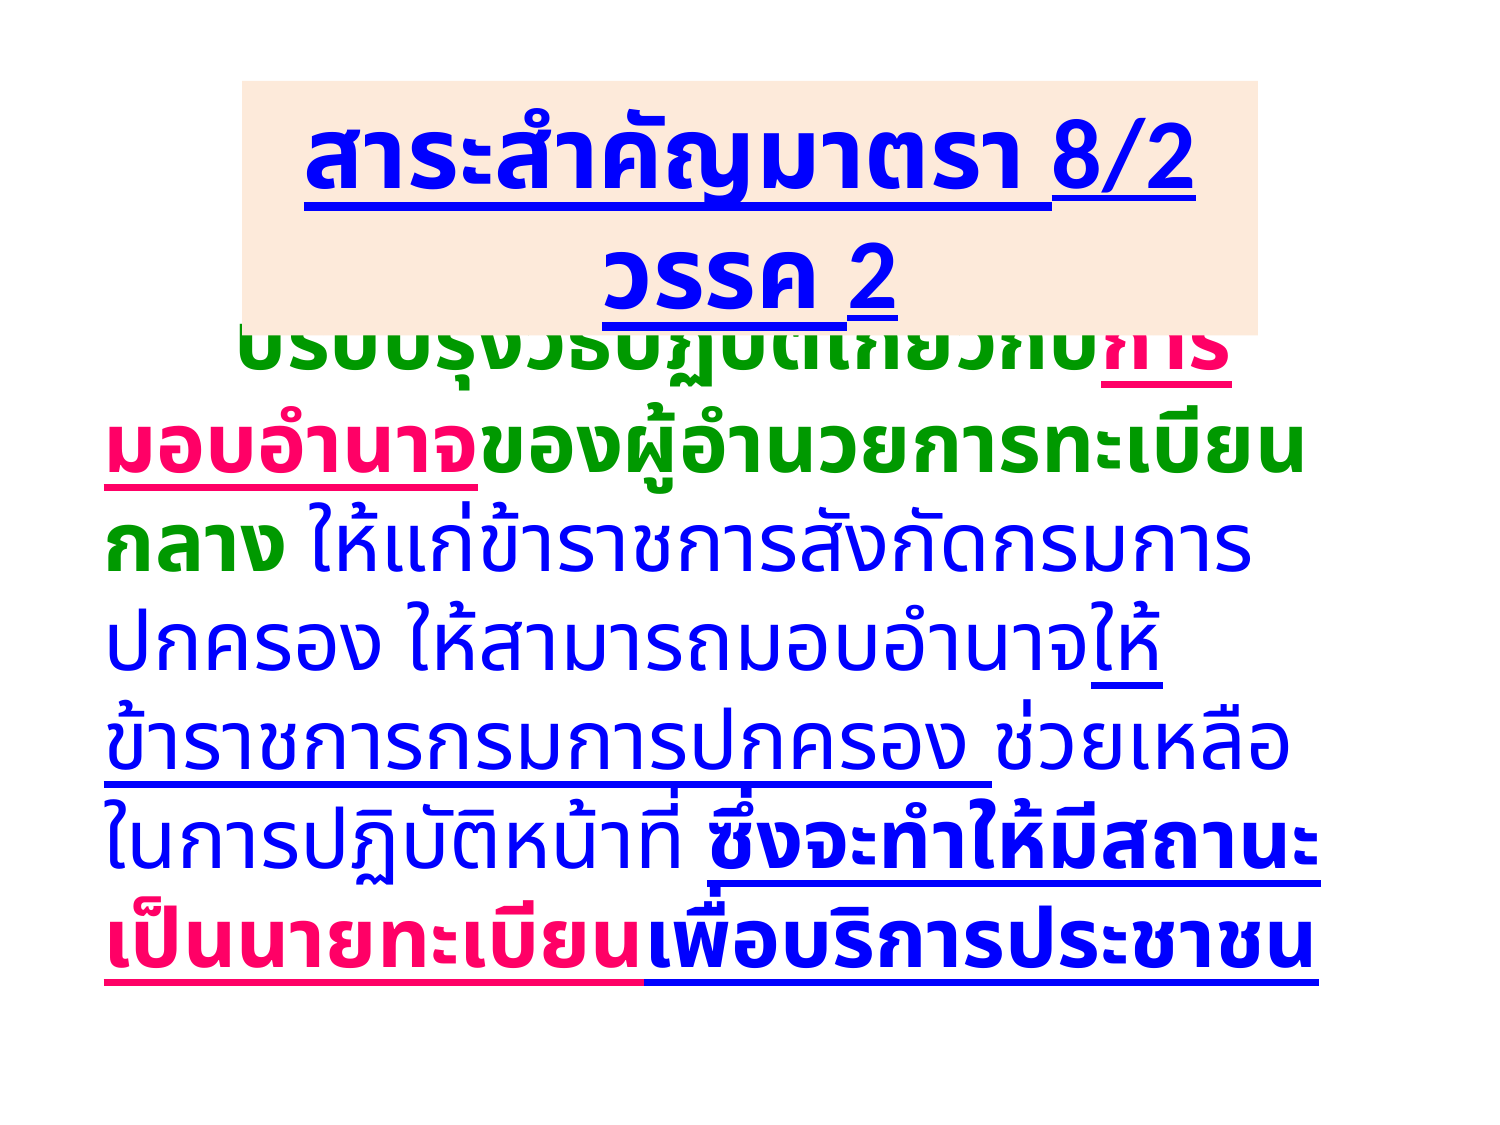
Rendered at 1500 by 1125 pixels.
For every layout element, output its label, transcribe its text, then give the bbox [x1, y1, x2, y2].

title ปรับปรุงวิธีปฏิบัติเกี่ยวกับการมอบอำนาจของผู้อำนวยการทะเบียนกลาง ให้แก่ข้าราชการสังกัดกรมการปกครอง ให้สามารถมอบอำนาจให้ข้าราชการกรมการปกครอง ช่วยเหลือในการปฏิบัติหน้าที่ ซึ่งจะทำให้มีสถานะเป็นนายทะเบียนเพื่อบริการประชาชน [88, 255, 1364, 997]
text_box สาระสำคัญมาตรา 8/2 วรรค 2 [242, 80, 1258, 336]
